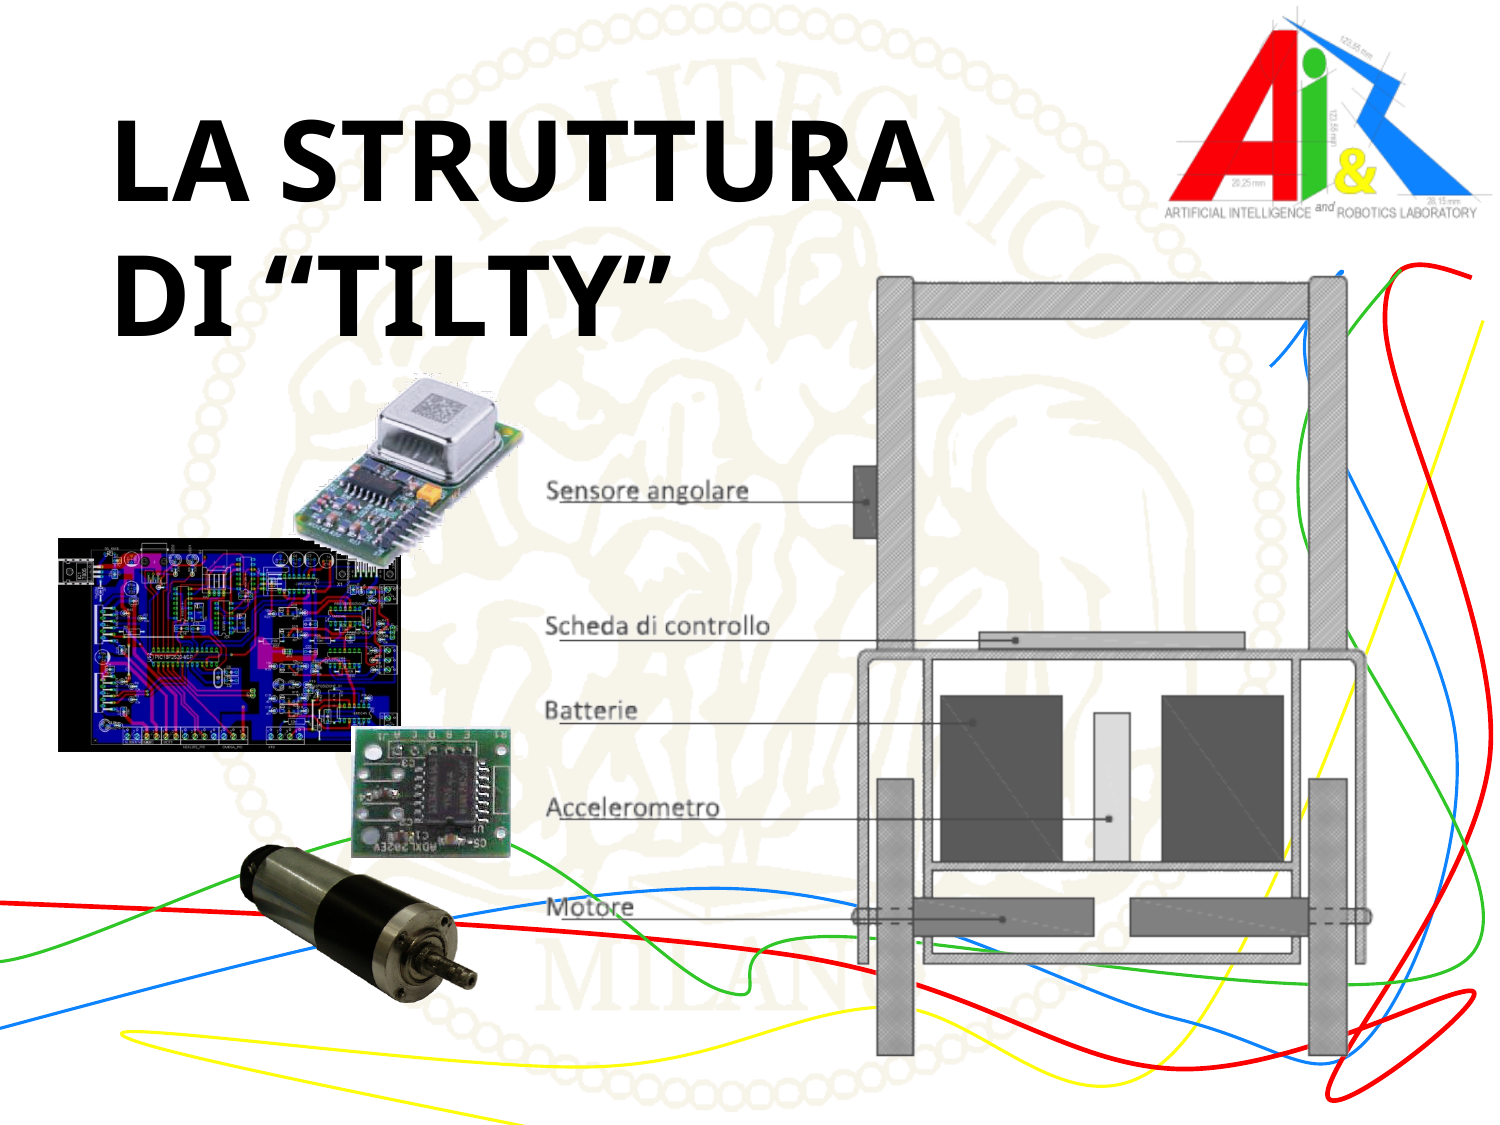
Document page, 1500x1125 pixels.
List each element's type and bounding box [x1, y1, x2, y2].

text_box [0, 0, 1500, 1125]
picture [58, 257, 1387, 1072]
